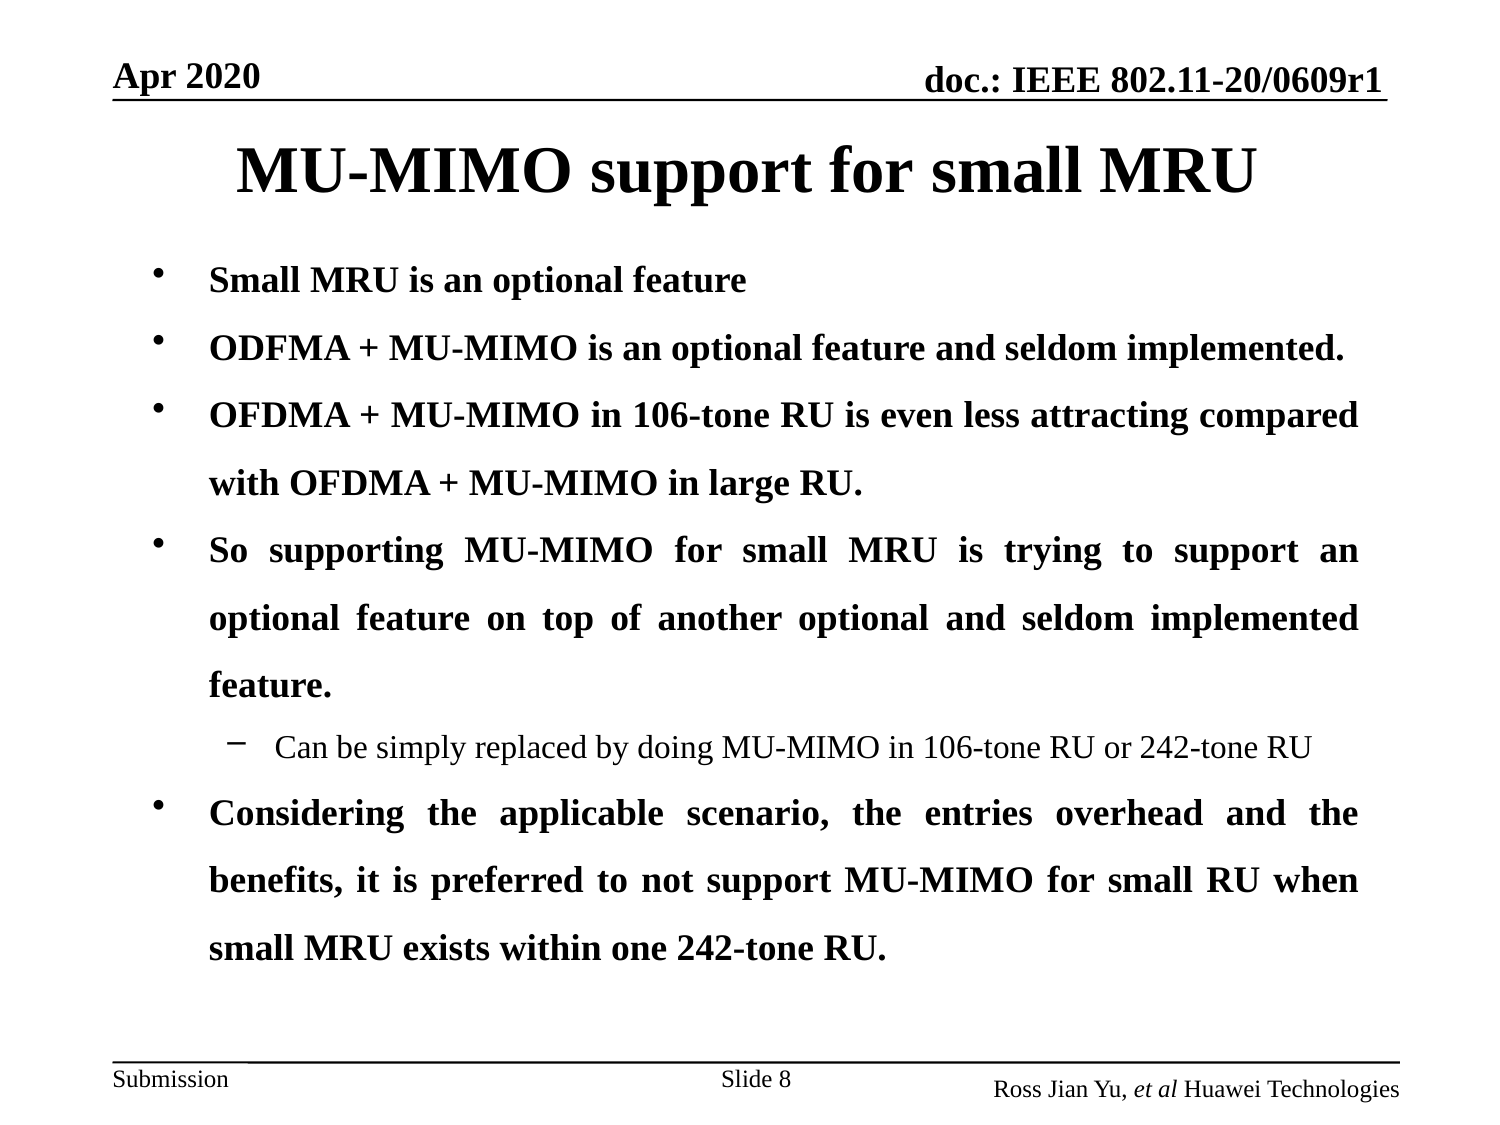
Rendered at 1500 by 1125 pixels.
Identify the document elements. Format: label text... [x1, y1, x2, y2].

slide_number Slide 8 [712, 1061, 800, 1093]
title MU-MIMO support for small MRU [99, 121, 1413, 210]
list Small MRU is an optional feature ODFMA + MU-MIMO is an optional feature and seldom implemented. OFDMA + MU-MIMO in 106-tone RU is even less attracting compared with OFDMA + MU-MIMO in large RU. So supporting MU-MIMO for small MRU is trying to support an optional feature on top of another optional and seldom implemented feature. Can be simply replaced by doing MU-MIMO in 106-tone RU or 242-tone RU Considering the applicable scenario, the entries overhead and the benefits, it is preferred to not support MU-MIMO for small RU when small MRU exists within one 242-tone RU. [137, 224, 1376, 338]
